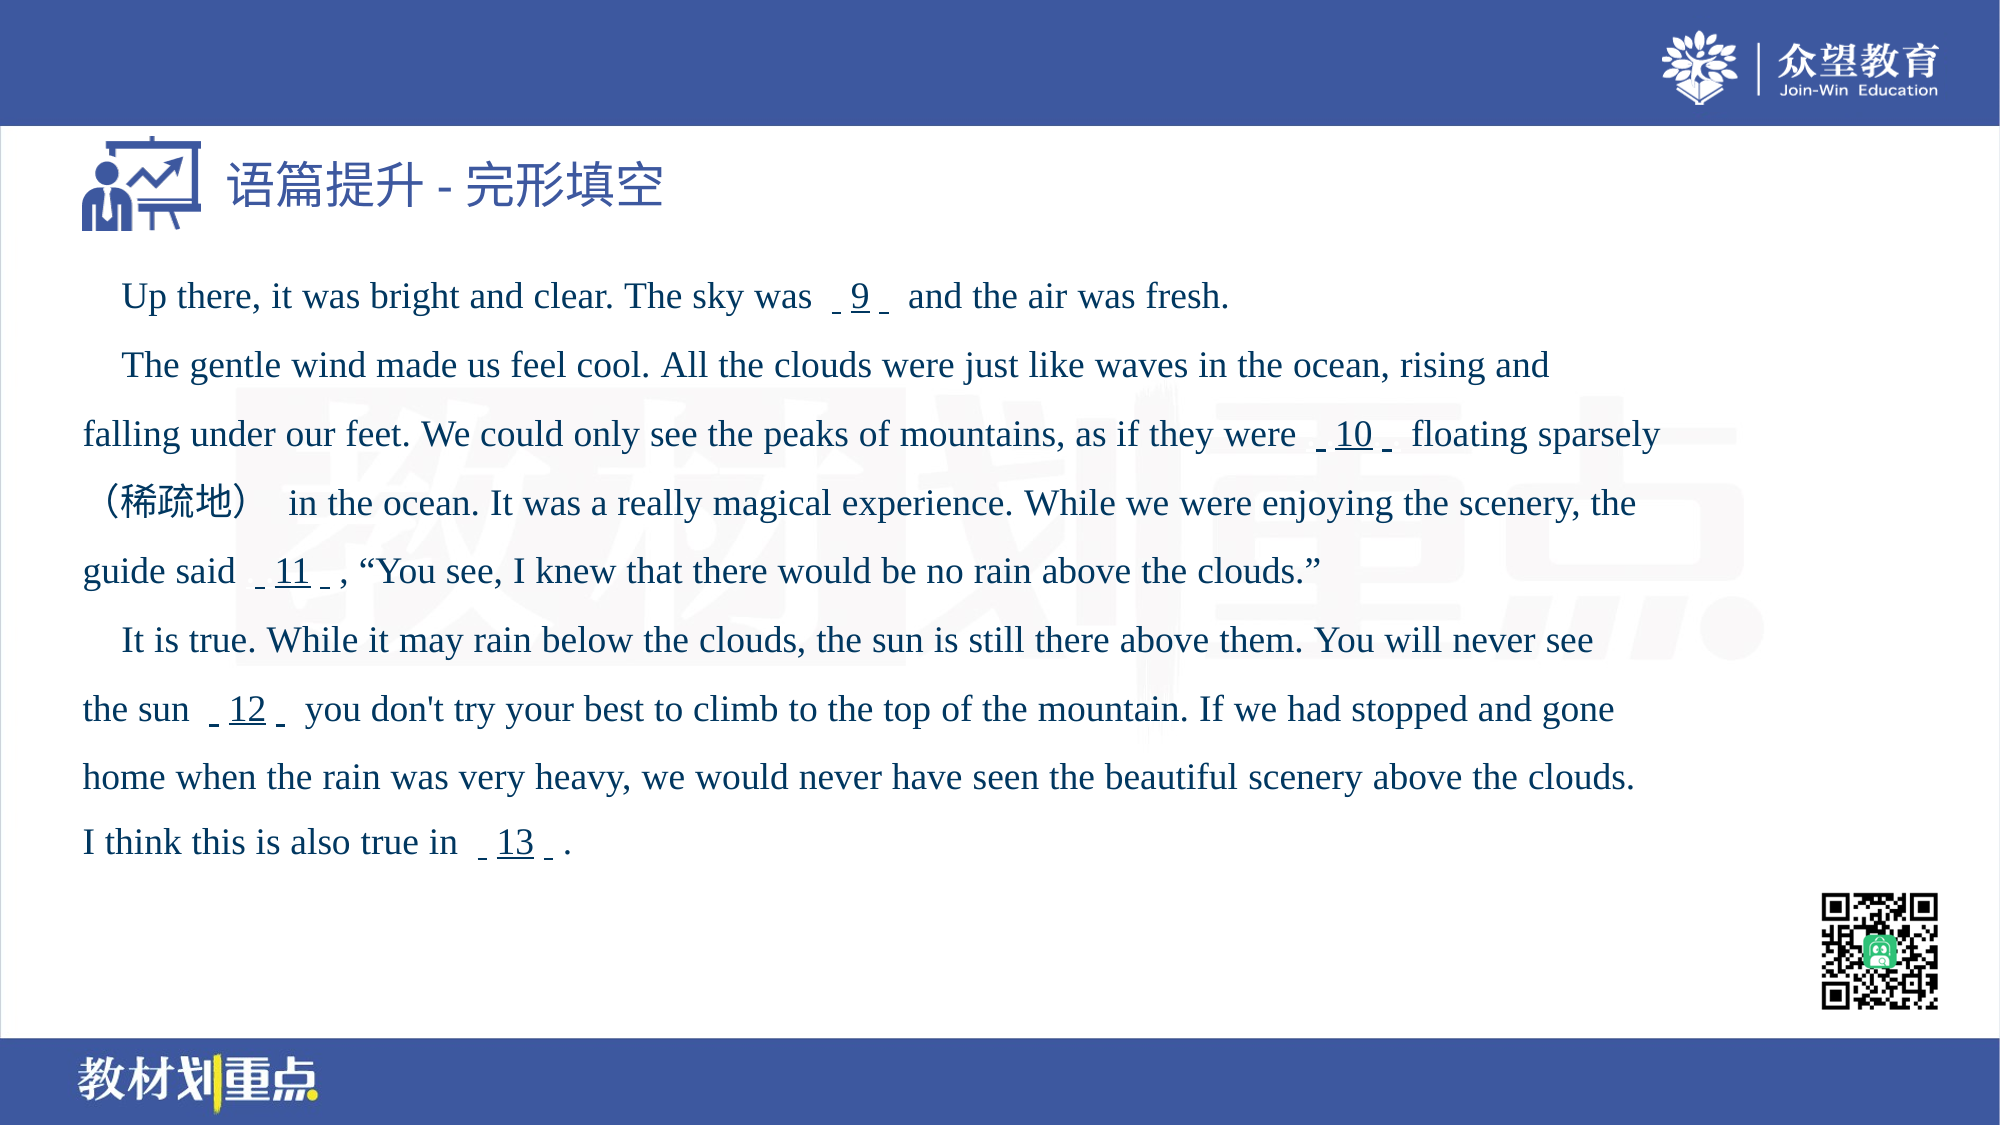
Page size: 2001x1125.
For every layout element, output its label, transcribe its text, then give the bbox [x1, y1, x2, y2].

text_box Up there, it was bright and clear. The sky was . .9. . and the air was fresh. The gentle wind made us feel cool. All the clouds were just like waves in the ocean, rising and falling under our feet. We could only see the peaks of mountains, as if they were . .10. . floating sparsely （稀疏地） in the ocean. It was a really magical experience. While we were enjoying the scenery, the guide said . .11. ., “You see, I knew that there would be no rain above the clouds.” It is true. While it may rain below the clouds, the sun is still there above them. You will never see the sun . .12. . you don't try your best to climb to the top of the mountain. If we had stopped and gone home when the rain was very heavy, we would never have seen the beautiful scenery above the clouds. I think this is also true in . .13. .. [82, 247, 1817, 856]
picture [0, 0, 2000, 1125]
